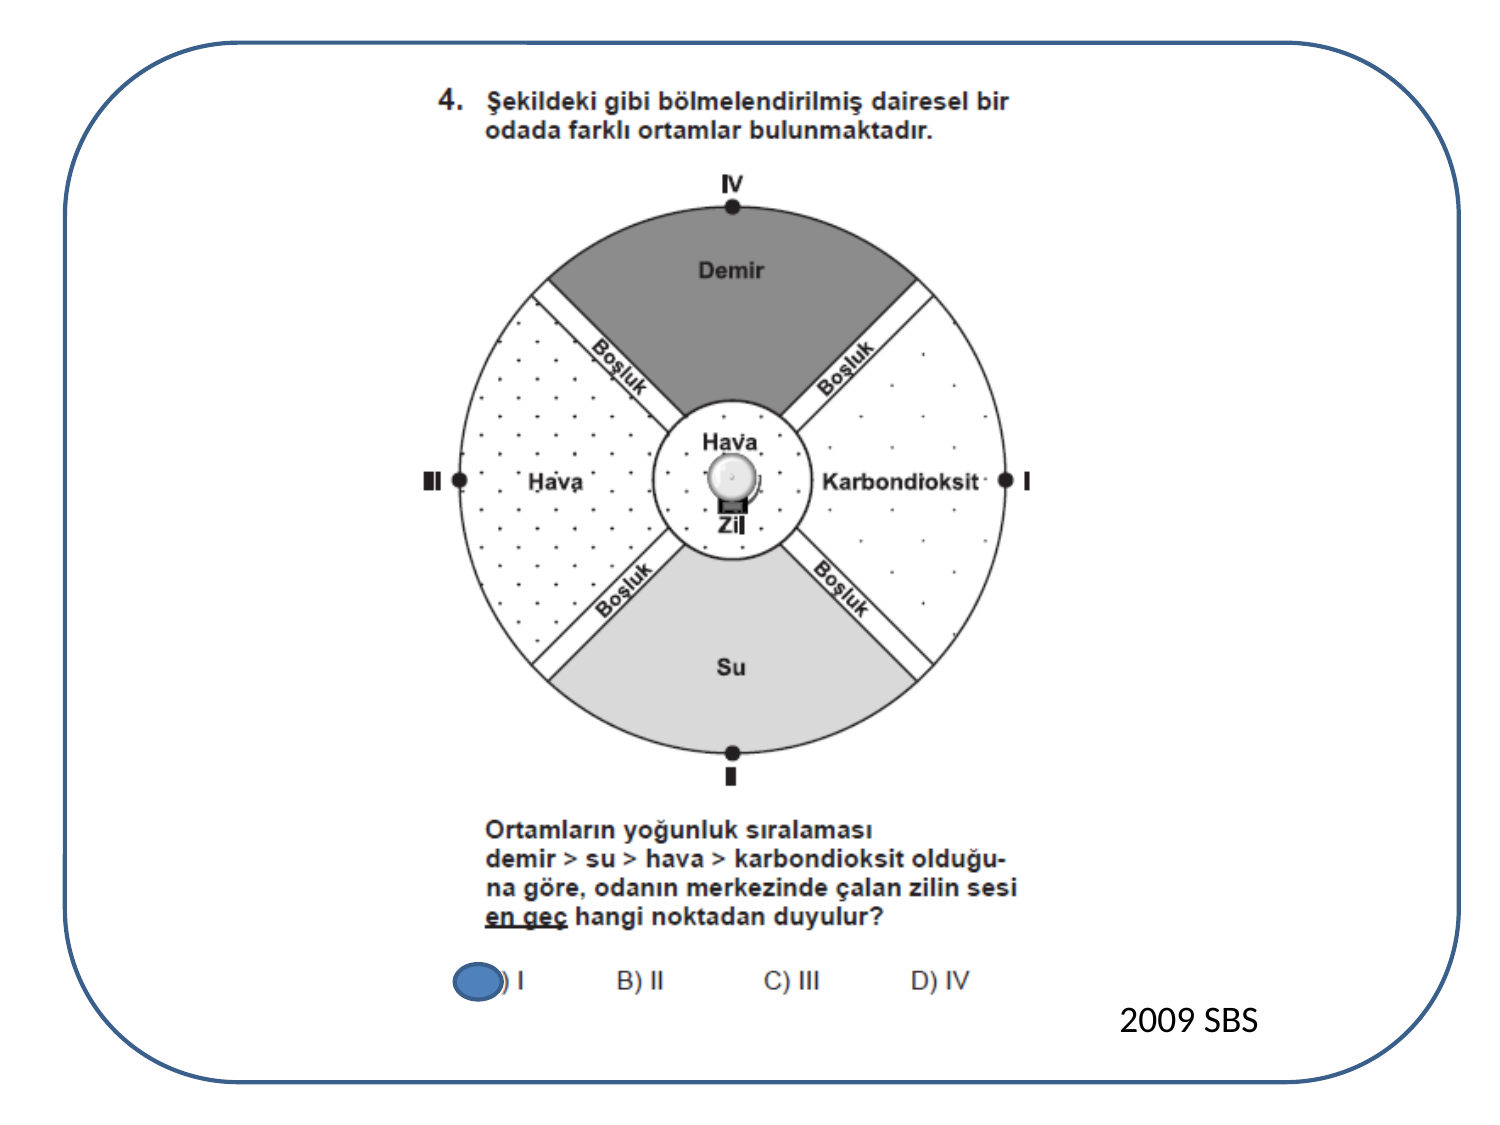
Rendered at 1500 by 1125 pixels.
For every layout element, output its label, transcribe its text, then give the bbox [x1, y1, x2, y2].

picture [418, 77, 1035, 1012]
text_box [62, 40, 1461, 1085]
text_box 2009 SBS [1104, 987, 1332, 1048]
